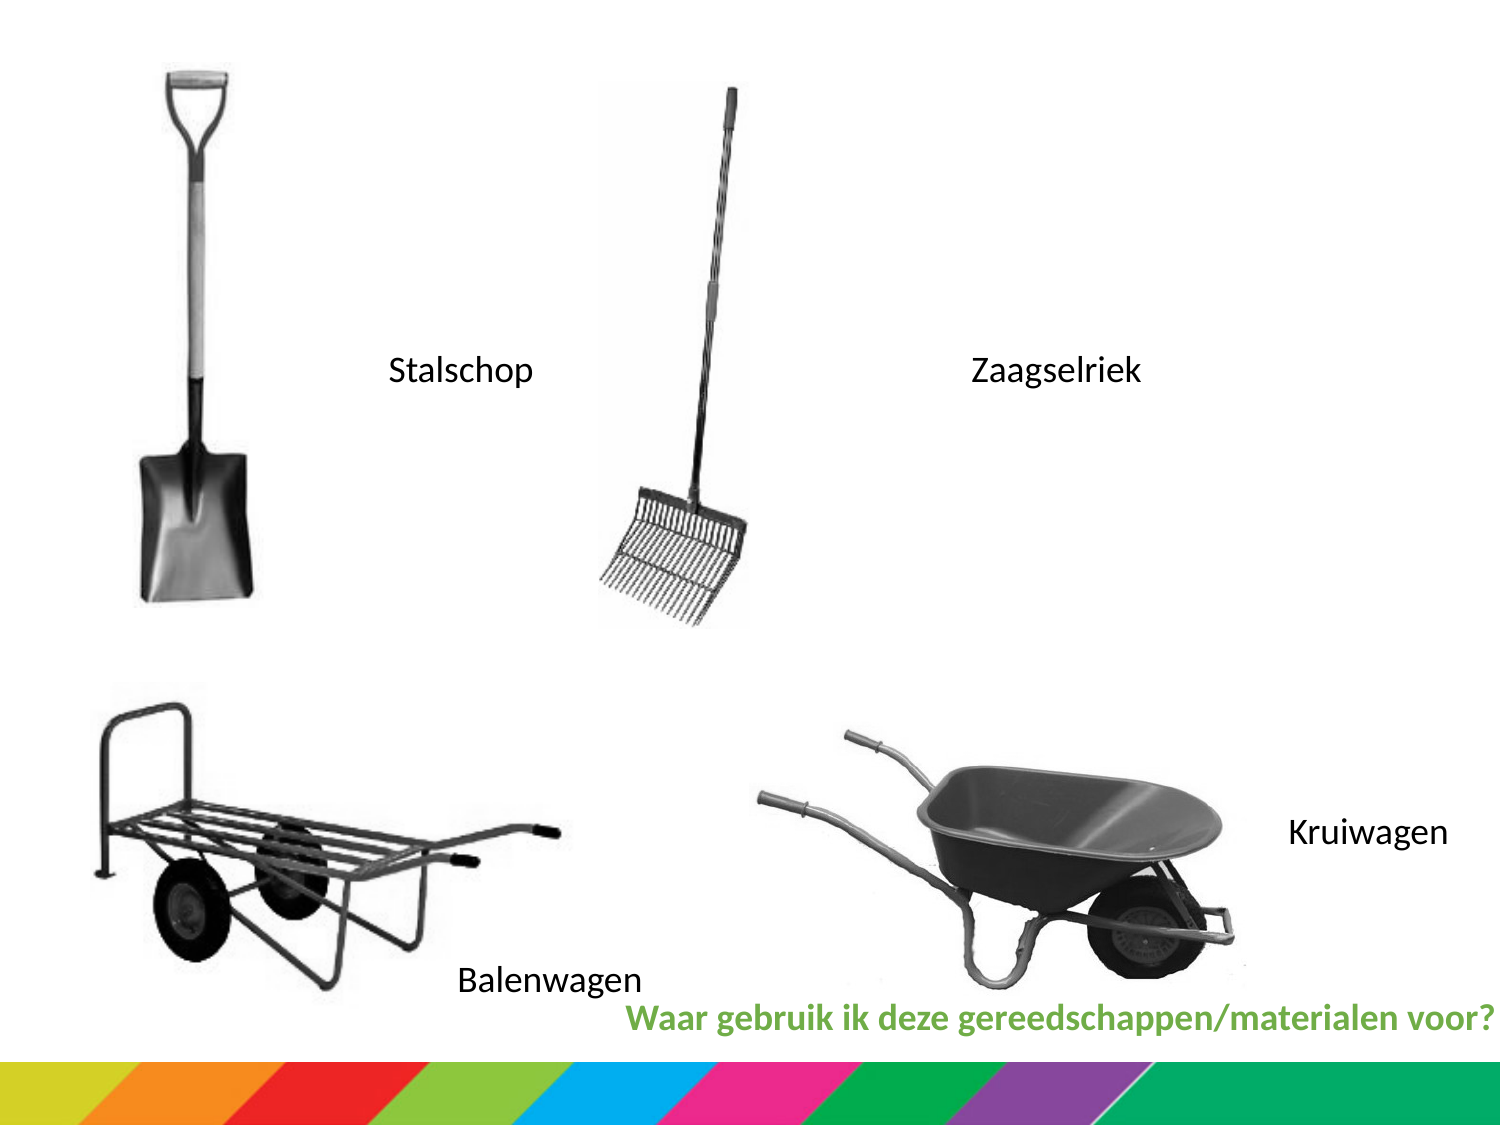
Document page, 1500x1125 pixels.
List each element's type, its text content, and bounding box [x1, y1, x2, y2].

picture [107, 62, 275, 608]
text_box Zaagselriek [956, 337, 1157, 398]
picture [597, 81, 750, 629]
picture [656, 1062, 1500, 1125]
text_box Kruiwagen [1273, 799, 1464, 860]
text_box Waar gebruik ik deze gereedschappen/materialen voor? [610, 985, 1500, 1046]
picture [90, 682, 575, 1009]
text_box Balenwagen [575, 947, 658, 1008]
picture [0, 1062, 574, 1125]
text_box Stalschop [373, 337, 549, 398]
picture [749, 706, 1247, 1009]
